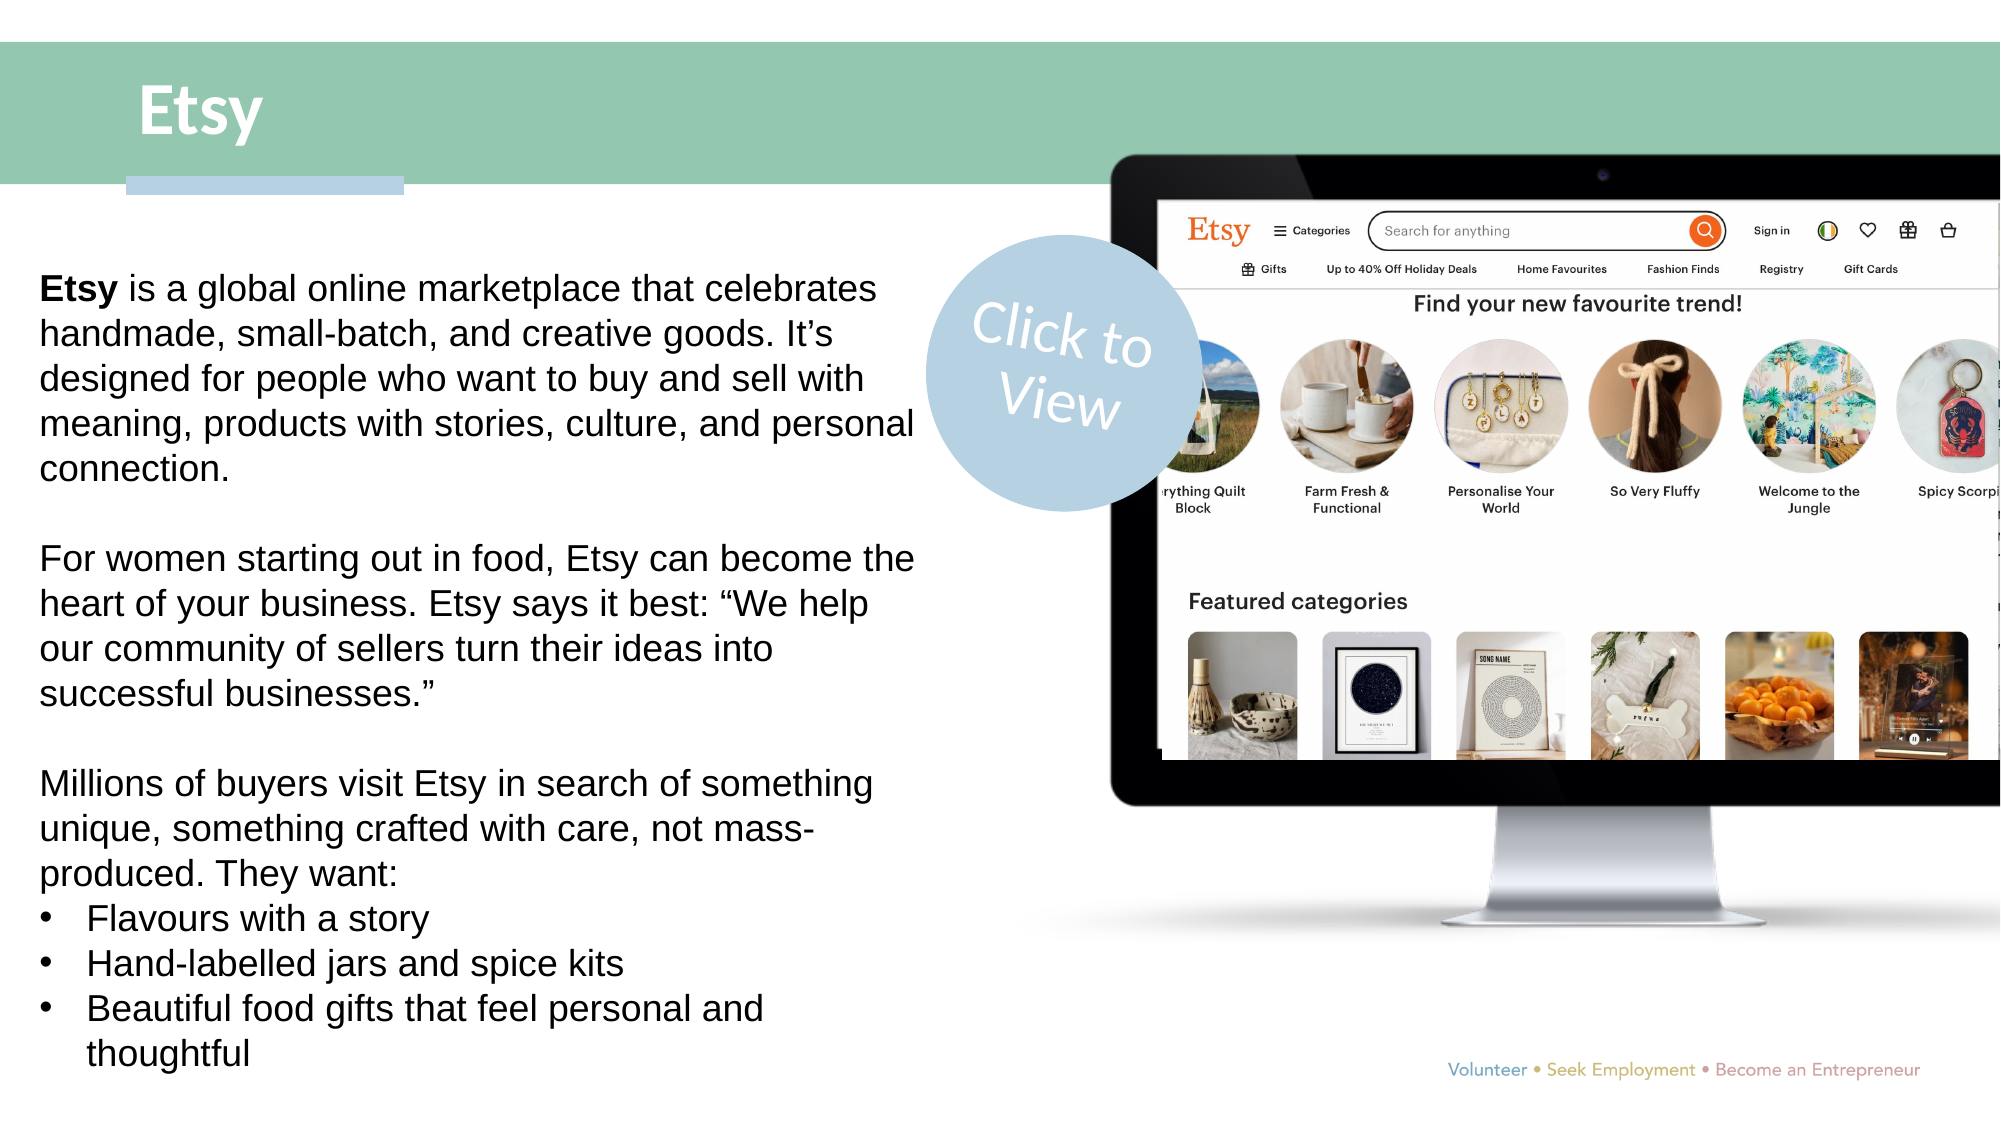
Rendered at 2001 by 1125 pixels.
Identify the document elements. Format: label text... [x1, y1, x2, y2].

list Etsy [123, 51, 1913, 170]
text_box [973, 140, 2000, 234]
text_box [925, 234, 1203, 512]
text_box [973, 512, 2000, 999]
picture [1162, 140, 2001, 999]
text_box Etsy is a global online marketplace that celebrates handmade, small-batch, and creative goods. It’s designed for people who want to buy and sell with meaning, products with stories, culture, and personal connection. For women starting out in food, Etsy can become the heart of your business. Etsy says it best: “We help our community of sellers turn their ideas into successful businesses.” Millions of buyers visit Etsy in search of something unique, something crafted with care, not mass-produced. They want: Flavours with a story Hand-labelled jars and spice kits Beautiful food gifts that feel personal and thoughtful [24, 256, 934, 1082]
picture [1418, 1046, 1971, 1103]
